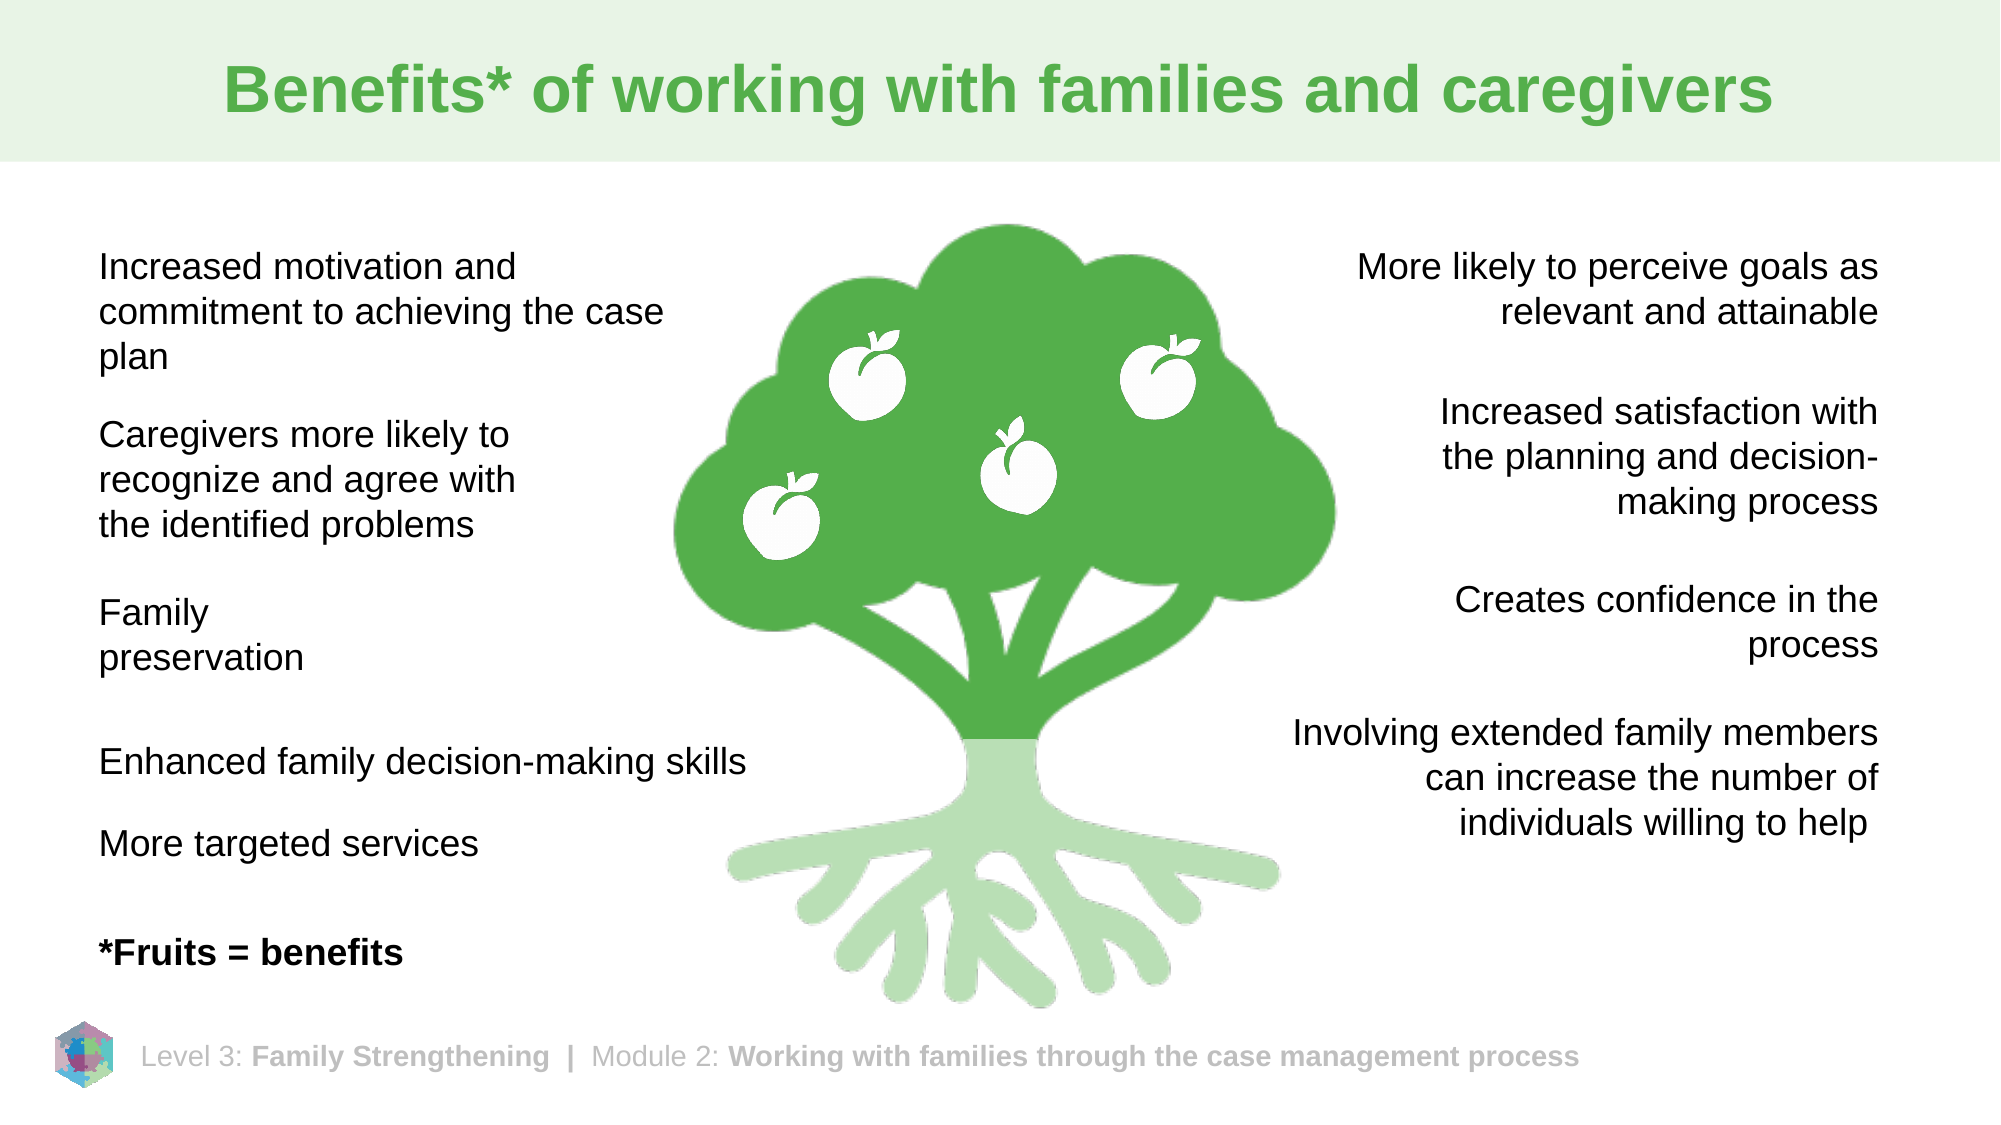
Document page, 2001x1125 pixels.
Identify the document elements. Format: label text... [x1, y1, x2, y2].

text_box More likely to perceive goals as relevant and attainable [1420, 234, 1894, 339]
text_box Increased satisfaction with the planning and decision-making process [1420, 379, 1894, 530]
text_box More targeted services [83, 811, 588, 871]
text_box Creates confidence in the process [1420, 568, 1894, 673]
text_box *Fruits = benefits [83, 920, 588, 981]
text_box Caregivers more likely to recognize and agree with the identified problems [83, 403, 553, 553]
text_box Increased motivation and commitment to achieving the case plan [83, 234, 588, 384]
picture [588, 199, 1420, 1030]
picture [55, 1021, 113, 1088]
text_box Family preservation [83, 581, 438, 686]
title Benefits* of working with families and caregivers [137, 19, 1863, 163]
text_box Enhanced family decision-making skills [83, 730, 588, 790]
text_box Involving extended family members can increase the number of individuals willing to help [1420, 700, 1894, 851]
